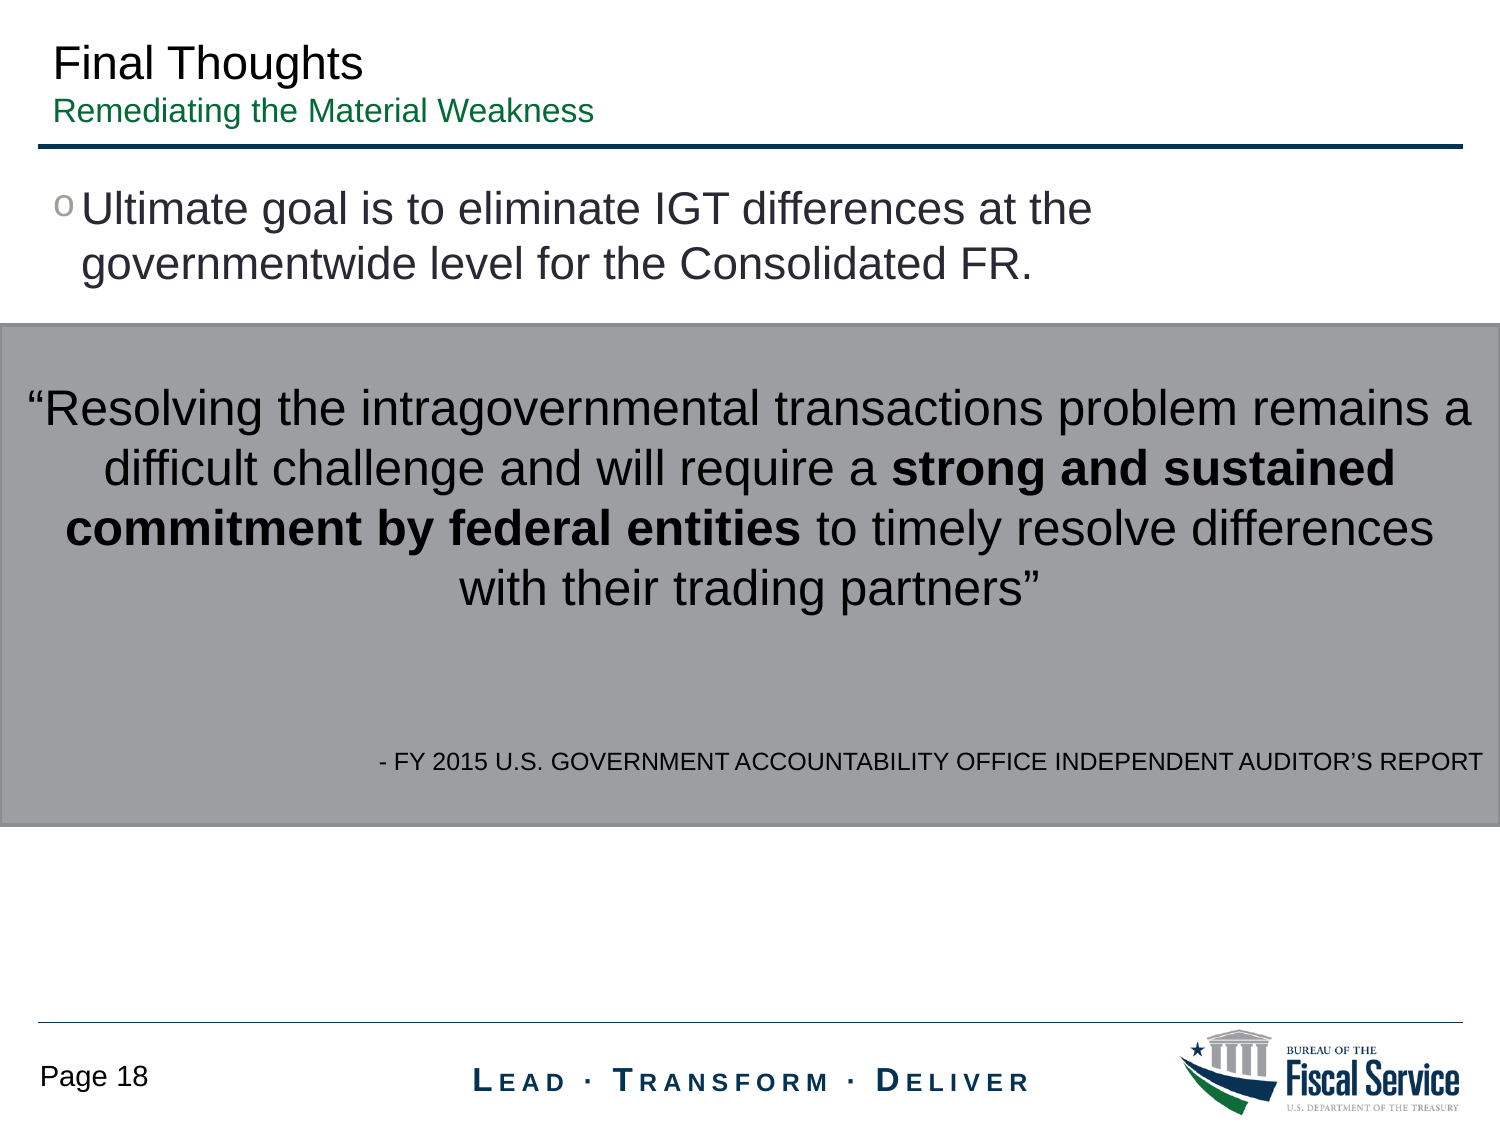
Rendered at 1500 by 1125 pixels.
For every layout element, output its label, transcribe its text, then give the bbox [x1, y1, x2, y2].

text_box “Resolving the intragovernmental transactions problem remains a difficult challenge and will require a strong and sustained commitment by federal entities to timely resolve differences with their trading partners” - FY 2015 U.S. GOVERNMENT ACCOUNTABILITY OFFICE INDEPENDENT AUDITOR’S REPORT [0, 323, 1500, 827]
picture [1175, 1026, 1463, 1118]
text_box Ultimate goal is to eliminate IGT differences at the governmentwide level for the Consolidated FR. [37, 171, 1450, 296]
list Final Thoughts Remediating the Material Weakness [37, 24, 1463, 138]
